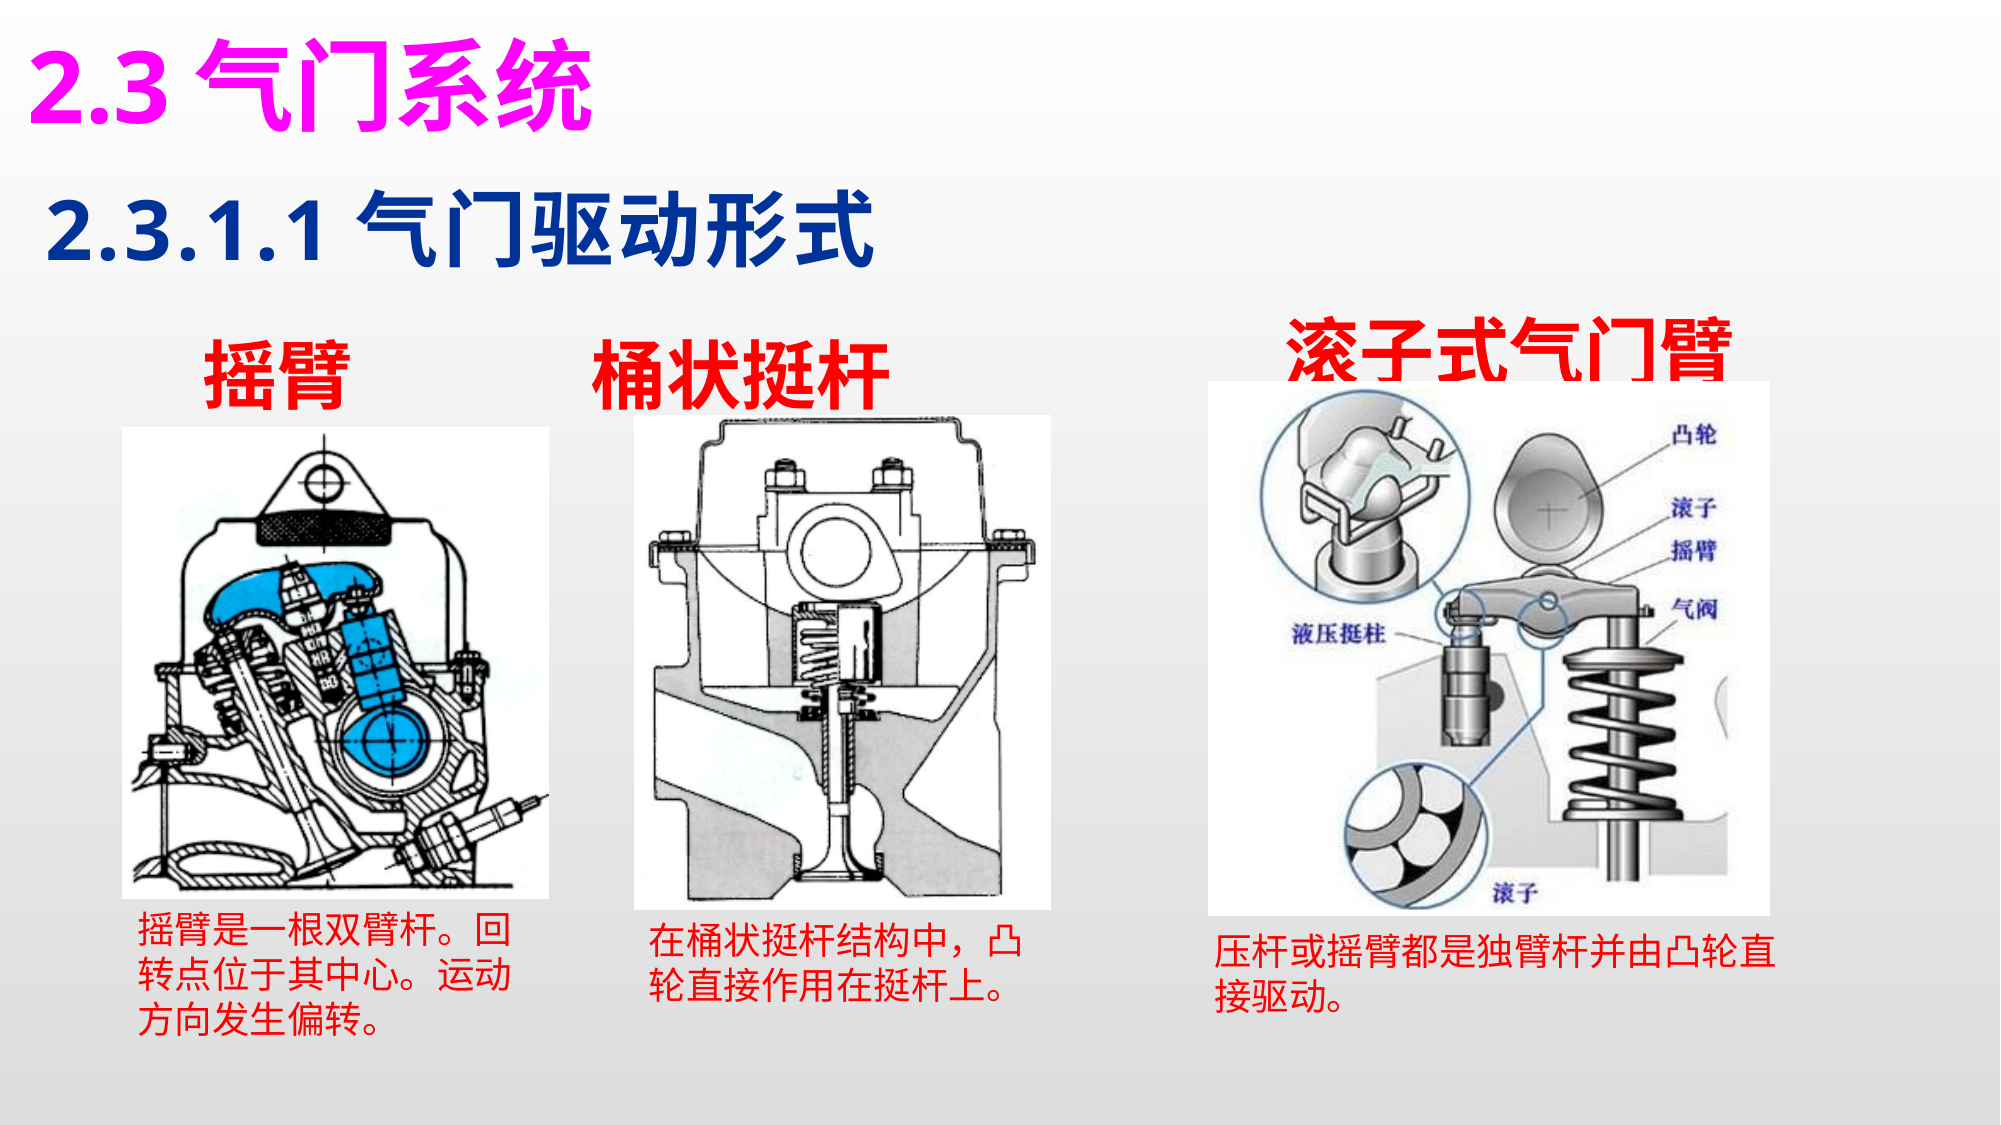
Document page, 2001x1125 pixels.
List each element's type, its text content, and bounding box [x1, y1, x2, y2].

text_box 摇臂是一根双臂杆。回转点位于其中心。运动 方向发生偏转。 [122, 899, 549, 1048]
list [1208, 381, 1770, 916]
text_box 2.3气门系统 [12, 0, 1288, 178]
picture [634, 415, 1051, 910]
title 2.3.1.1气门驱动形式 [30, 178, 1200, 321]
text_box 滚子式气门臂 [1270, 298, 1750, 381]
text_box 桶状挺杆 [576, 320, 907, 426]
text_box 压杆或摇臂都是独臂杆并由凸轮直接驱动。 [1199, 920, 1803, 1026]
text_box 在桶状挺杆结构中，凸轮直接作用在挺杆上。 [634, 910, 1051, 1015]
picture [122, 427, 549, 899]
text_box 摇臂 [187, 320, 449, 426]
